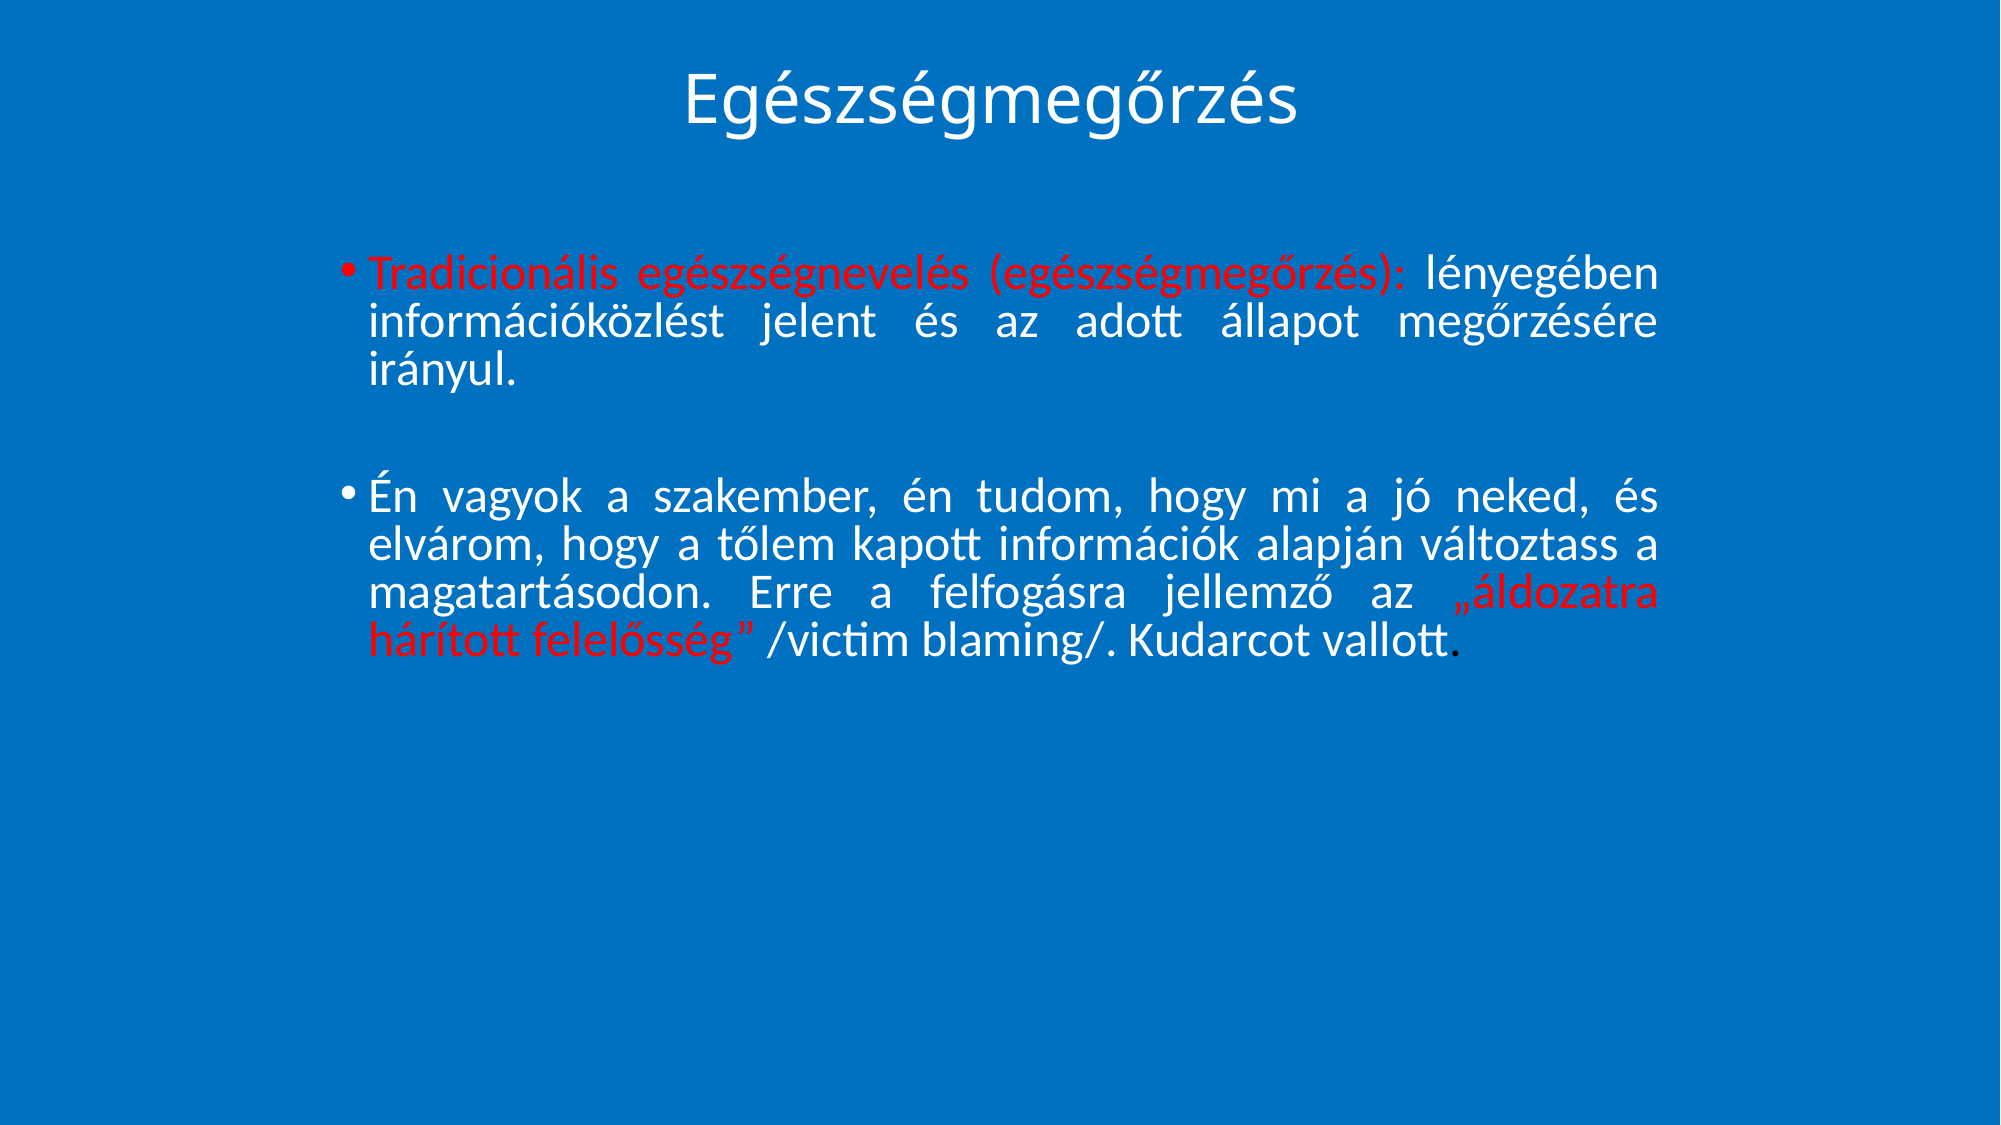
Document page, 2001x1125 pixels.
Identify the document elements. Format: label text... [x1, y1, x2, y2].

list Tradicionális egészségnevelés (egészségmegőrzés): lényegében információközlést jelent és az adott állapot megőrzésére irányul. Én vagyok a szakember, én tudom, hogy mi a jó neked, és elvárom, hogy a tőlem kapott információk alapján változtass a magatartásodon. Erre a felfogásra jellemző az „áldozatra hárított felelősség” /victim blaming/. Kudarcot vallott. [324, 243, 1675, 1125]
title Egészségmegőrzés [324, 45, 1675, 157]
